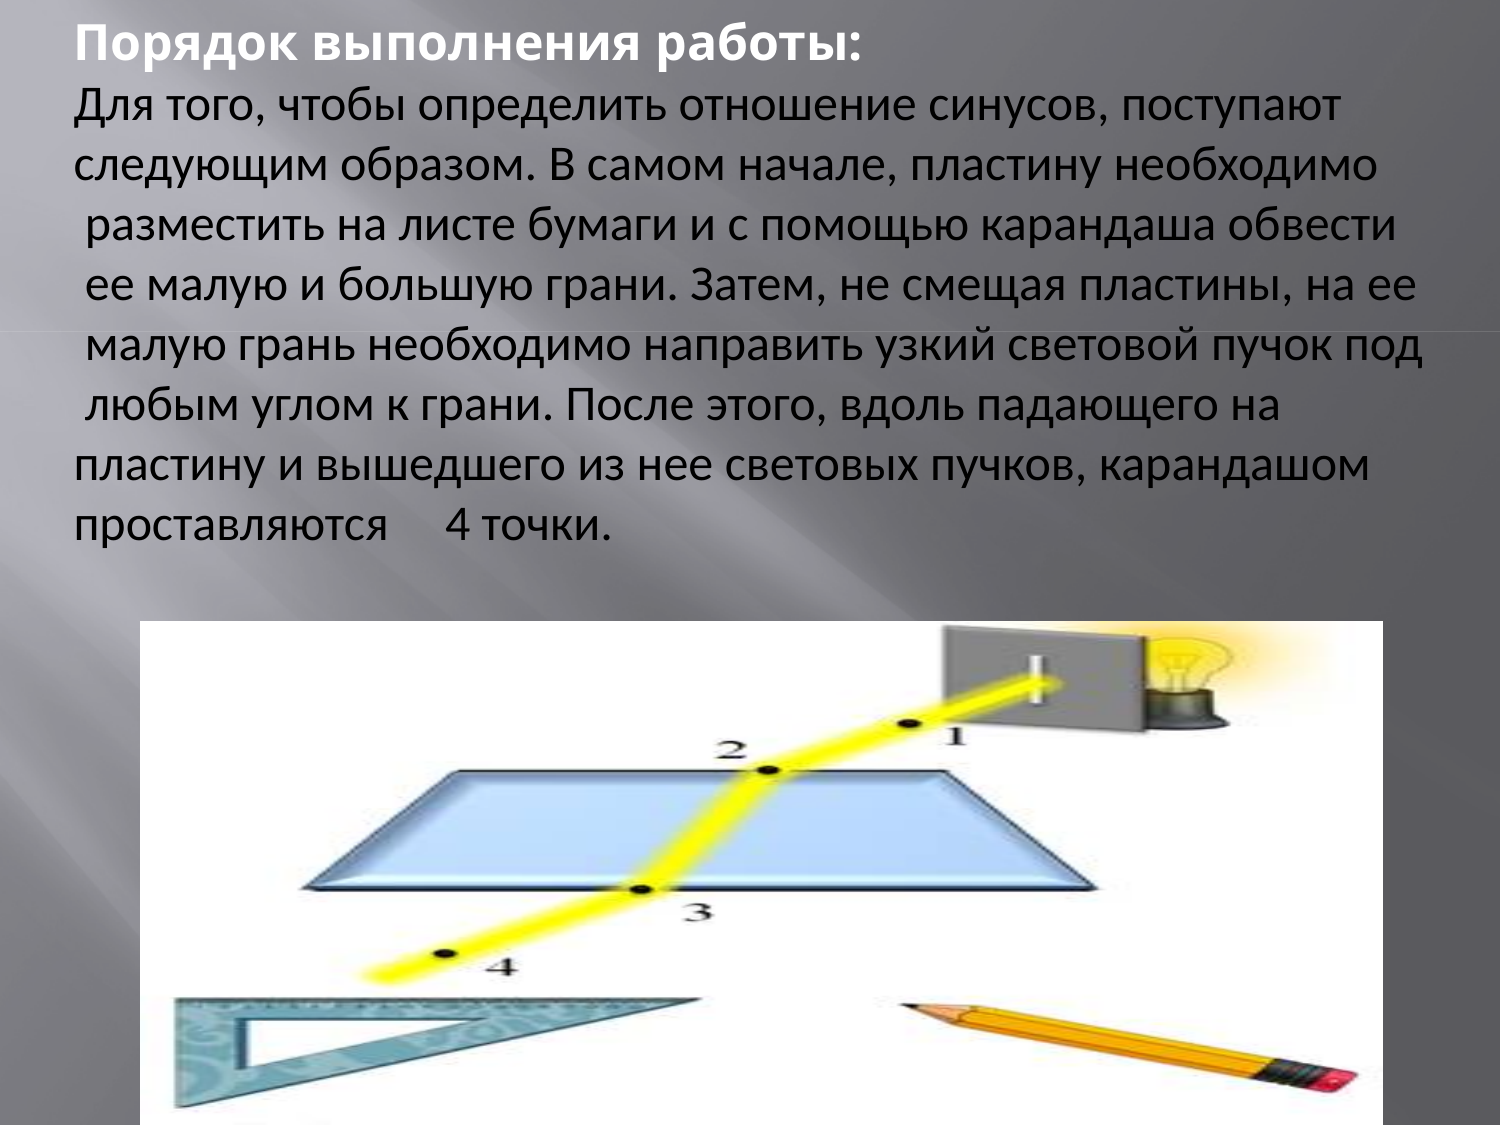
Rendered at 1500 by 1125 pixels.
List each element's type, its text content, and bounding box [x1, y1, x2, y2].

picture [140, 620, 1384, 1125]
text_box Порядок выполнения работы: Для того, чтобы определить отношение синусов, поступают следующим образом. В самом начале, пластину необходимо разместить на листе бумаги и с помощью карандаша обвести ее малую и большую грани. Затем, не смещая пластины, на ее малую грань необходимо направить узкий световой пучок под любым углом к грани. После этого, вдоль падающего на пластину и вышедшего из нее световых пучков, карандашом проставляются 4 точки. [58, 2, 1459, 331]
text_box Порядок выполнения работы: Для того, чтобы определить отношение синусов, поступают следующим образом. В самом начале, пластину необходимо разместить на листе бумаги и с помощью карандаша обвести ее малую и большую грани. Затем, не смещая пластины, на ее малую грань необходимо направить узкий световой пучок под любым углом к грани. После этого, вдоль падающего на пластину и вышедшего из нее световых пучков, карандашом проставляются 4 точки. [58, 332, 1459, 603]
